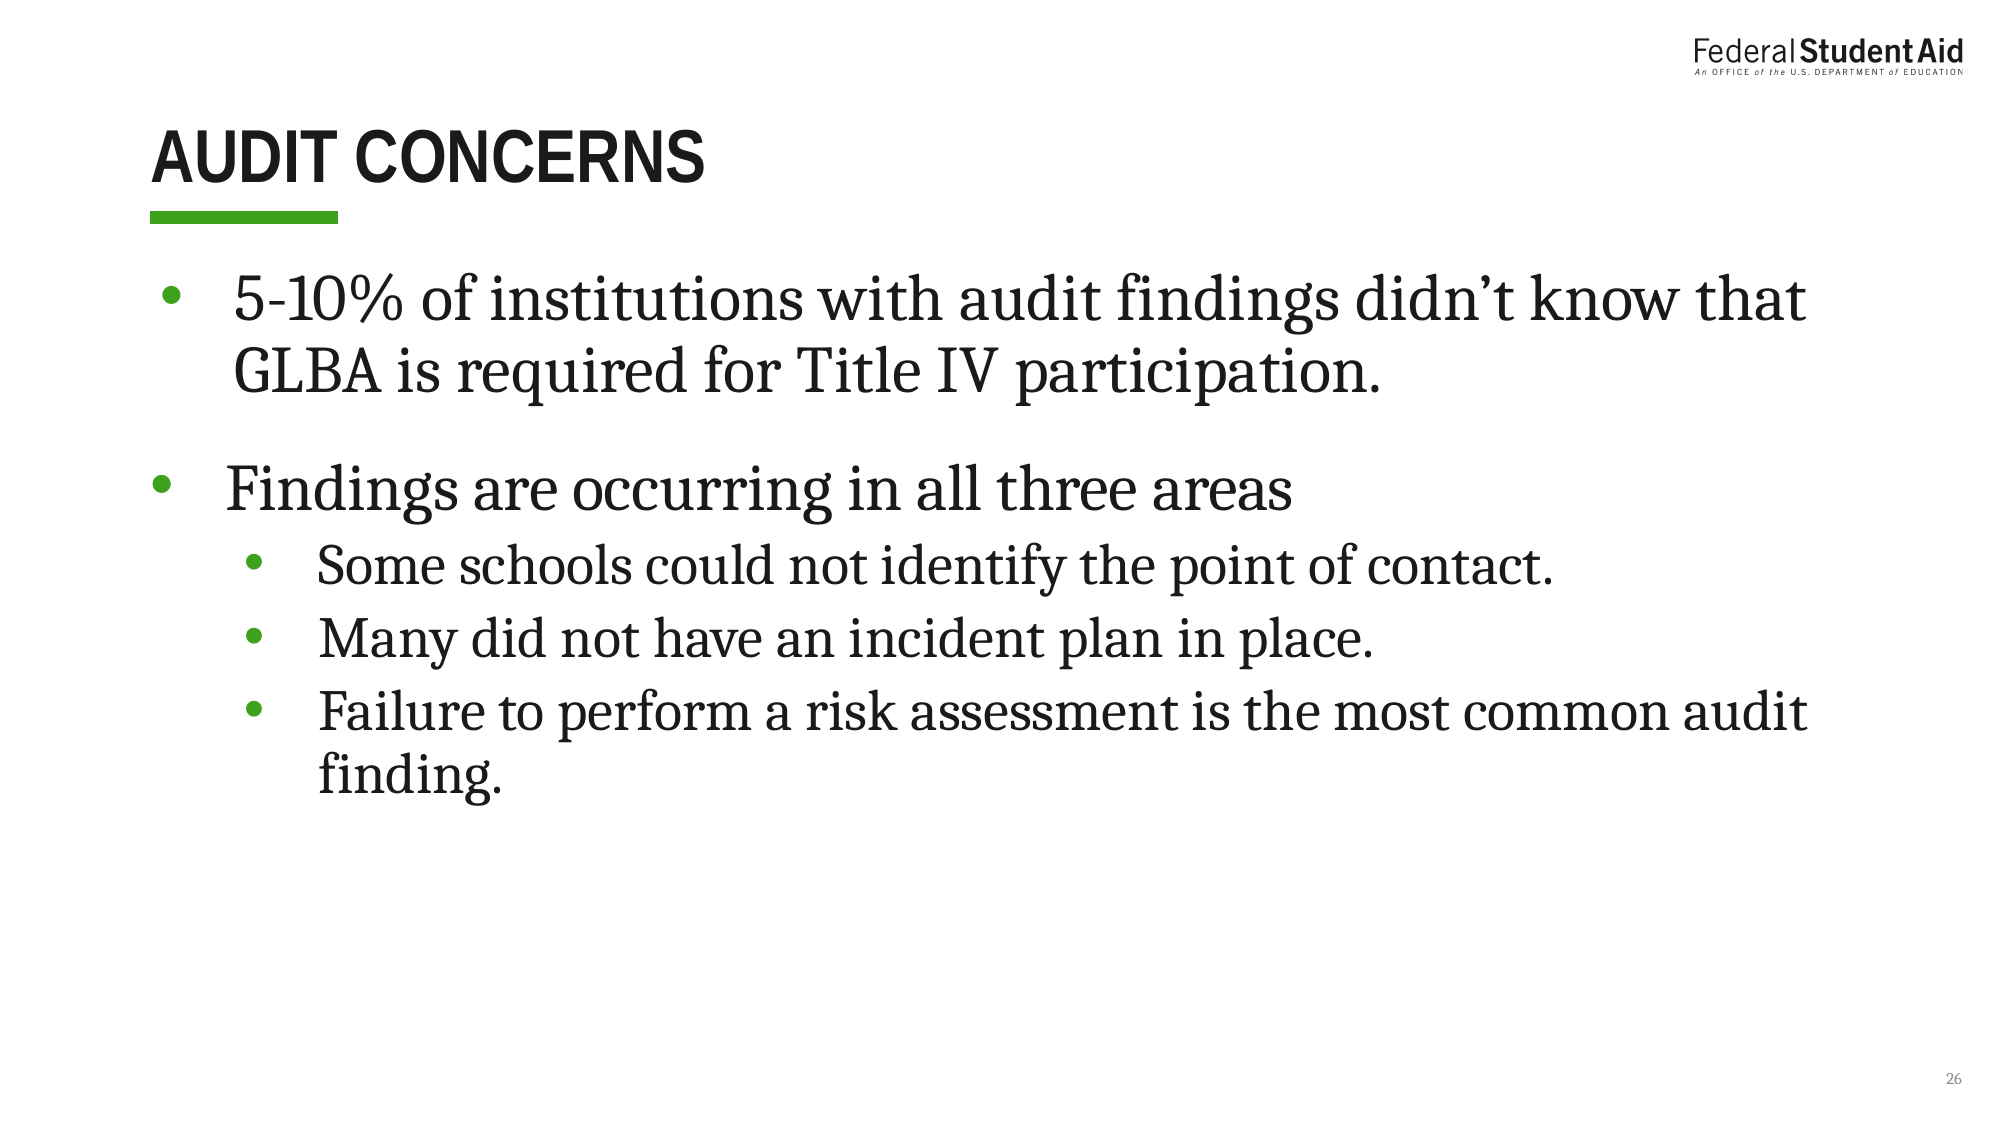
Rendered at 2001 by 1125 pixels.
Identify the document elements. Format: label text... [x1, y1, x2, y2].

list 5-10% of institutions with audit findings didn’t know that GLBA is required for Title IV participation. Findings are occurring in all three areas Some schools could not identify the point of contact. Many did not have an incident plan in place. Failure to perform a risk assessment is the most common audit finding. [150, 262, 1900, 1050]
title Audit Concerns [150, 48, 1662, 199]
slide_number 26 [1916, 1068, 1962, 1089]
picture [1694, 37, 1963, 75]
